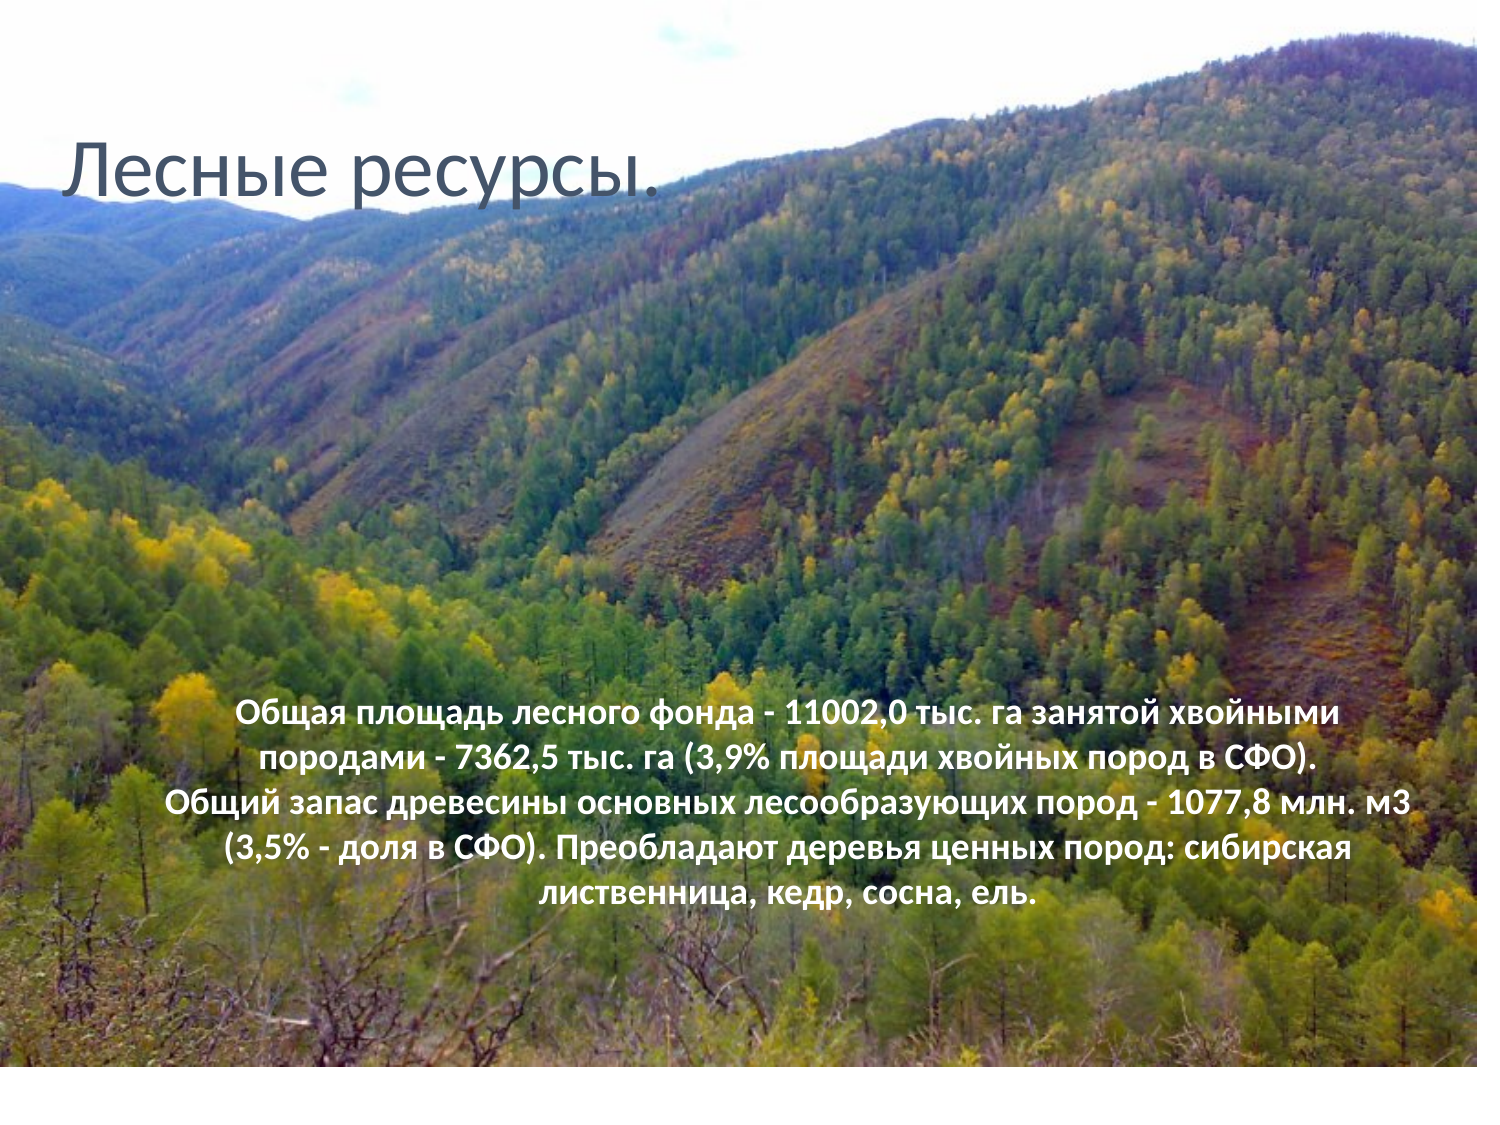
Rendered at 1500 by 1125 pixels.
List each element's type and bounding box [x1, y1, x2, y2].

list [0, 0, 1477, 1067]
